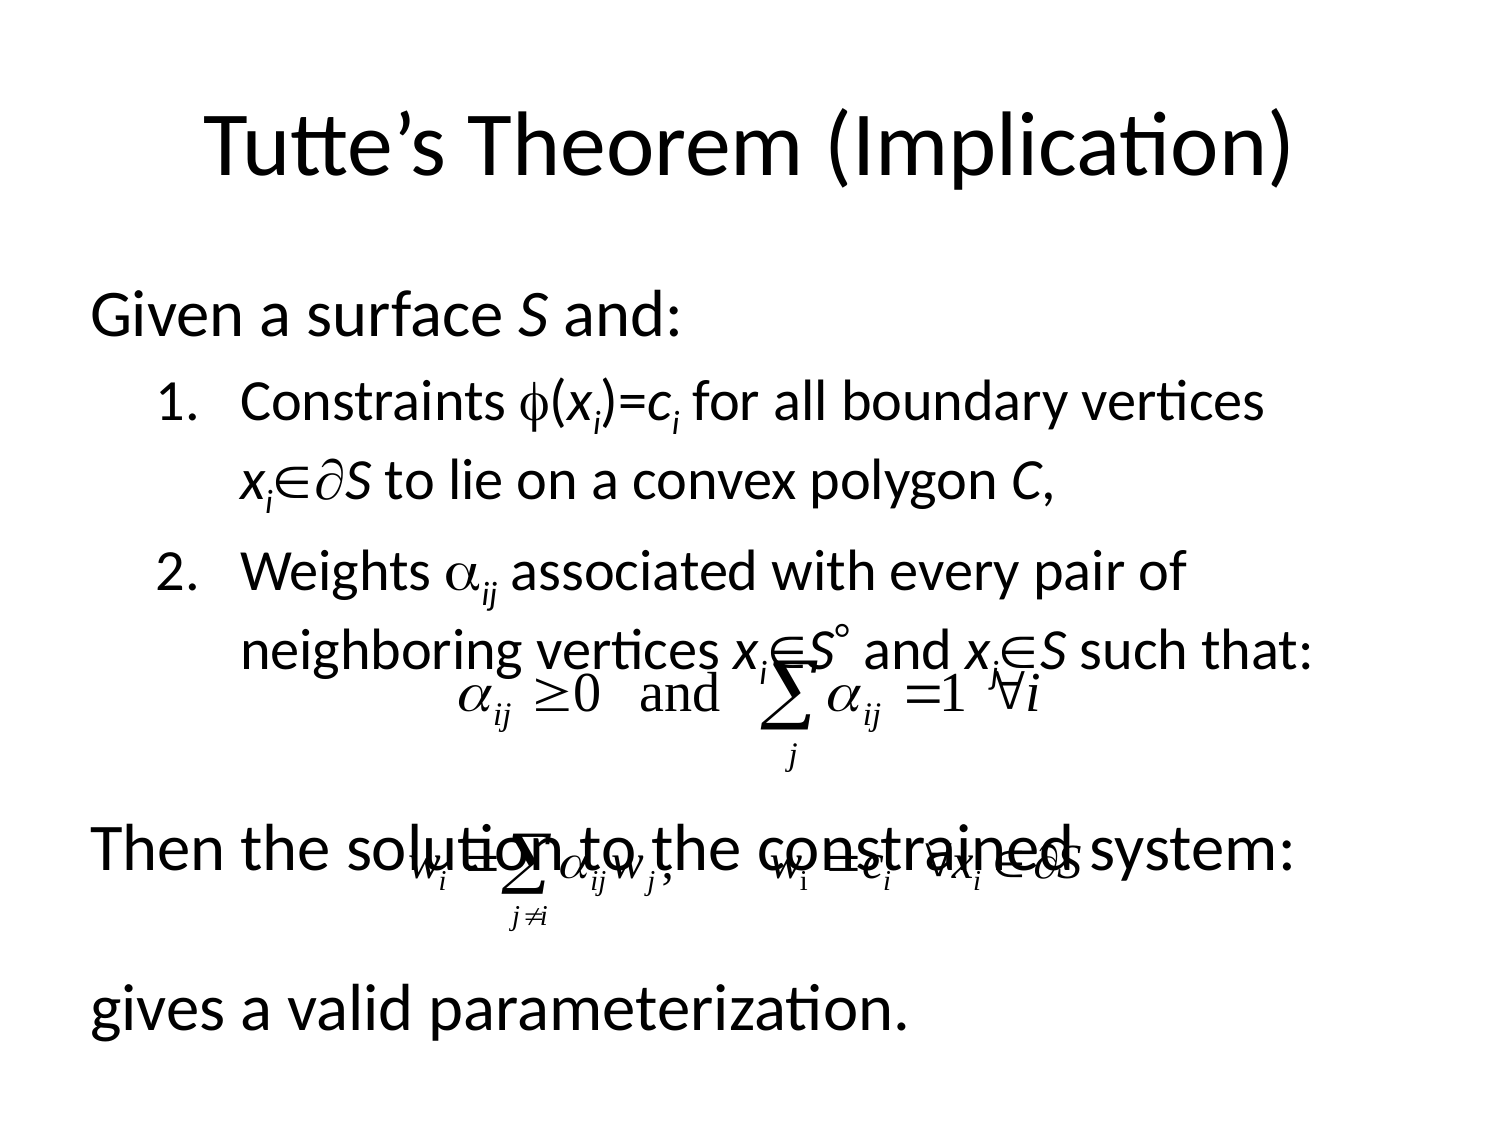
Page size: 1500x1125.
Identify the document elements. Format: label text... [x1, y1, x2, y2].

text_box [449, 649, 1051, 782]
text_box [399, 824, 1094, 941]
title Tutte’s Theorem (Implication) [75, 45, 1425, 233]
list Given a surface S and: Constraints (xi)=ci for all boundary vertices xiS to lie on a convex polygon C, Weights ij associated with every pair of neighboring vertices xiS and xjS such that: Then the solution to the constrained system: gives a valid parameterization. [75, 262, 1425, 1125]
